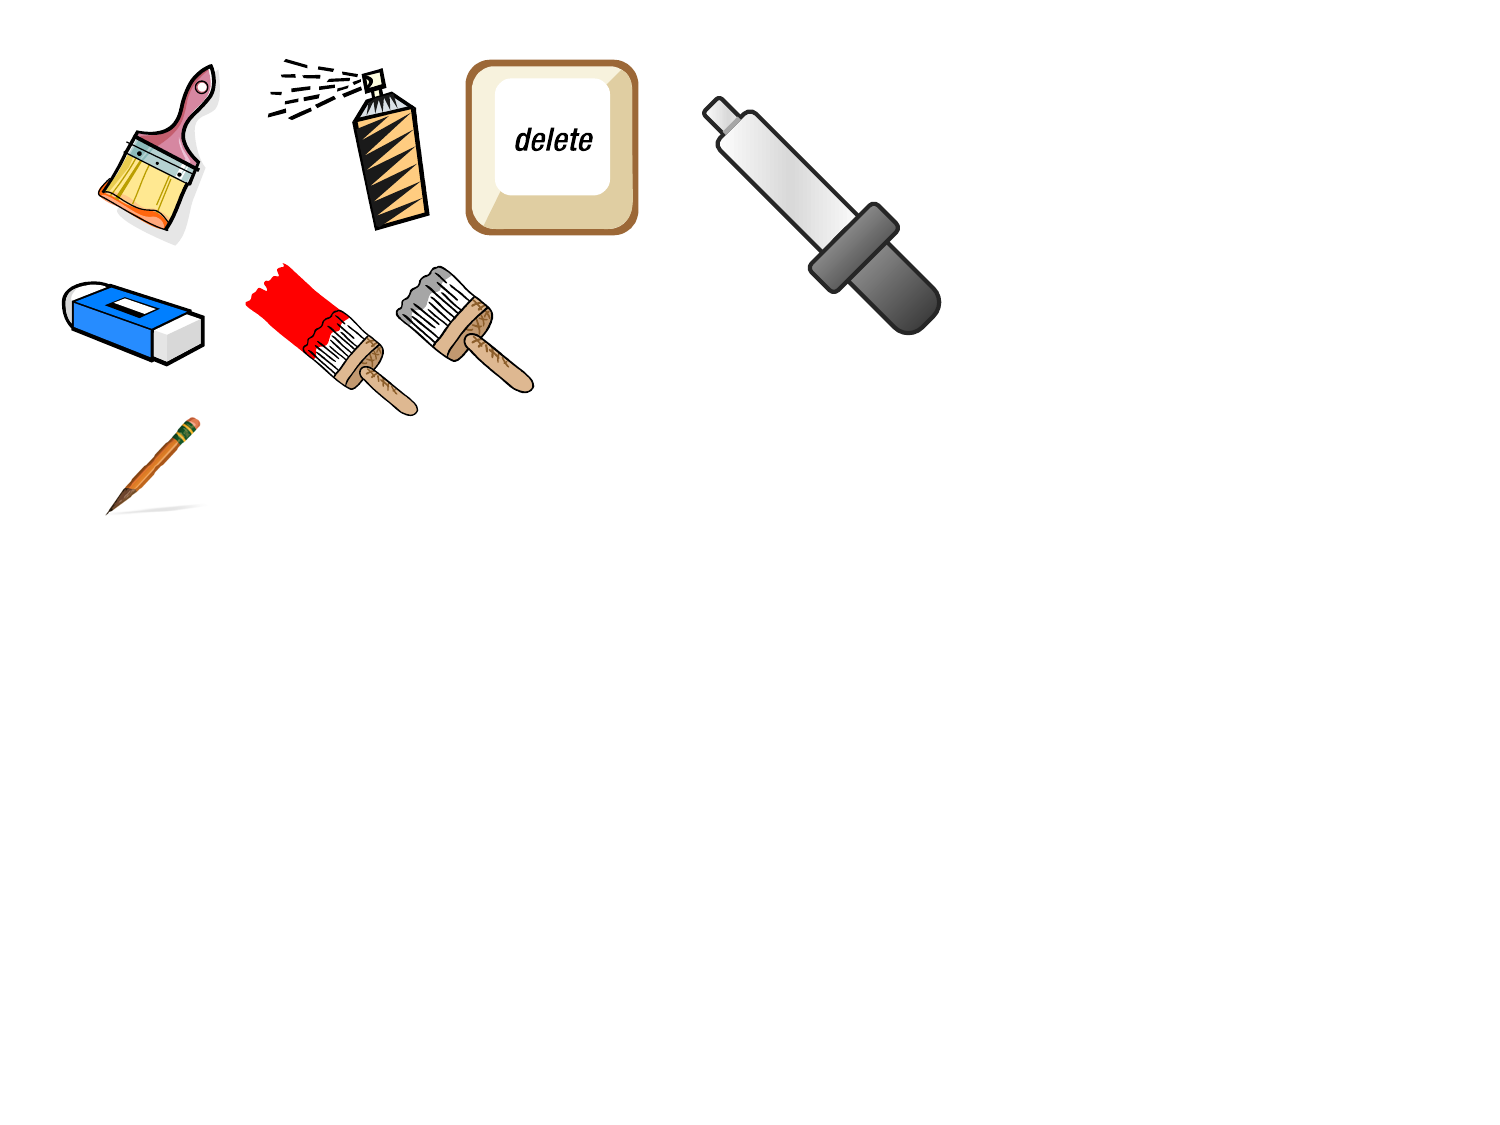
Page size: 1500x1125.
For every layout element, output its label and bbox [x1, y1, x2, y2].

picture [86, 397, 224, 535]
text_box [771, 59, 867, 367]
picture [67, 93, 251, 218]
text_box [245, 260, 422, 419]
picture [61, 279, 205, 367]
picture [464, 58, 640, 237]
text_box [395, 265, 535, 394]
picture [267, 58, 430, 231]
